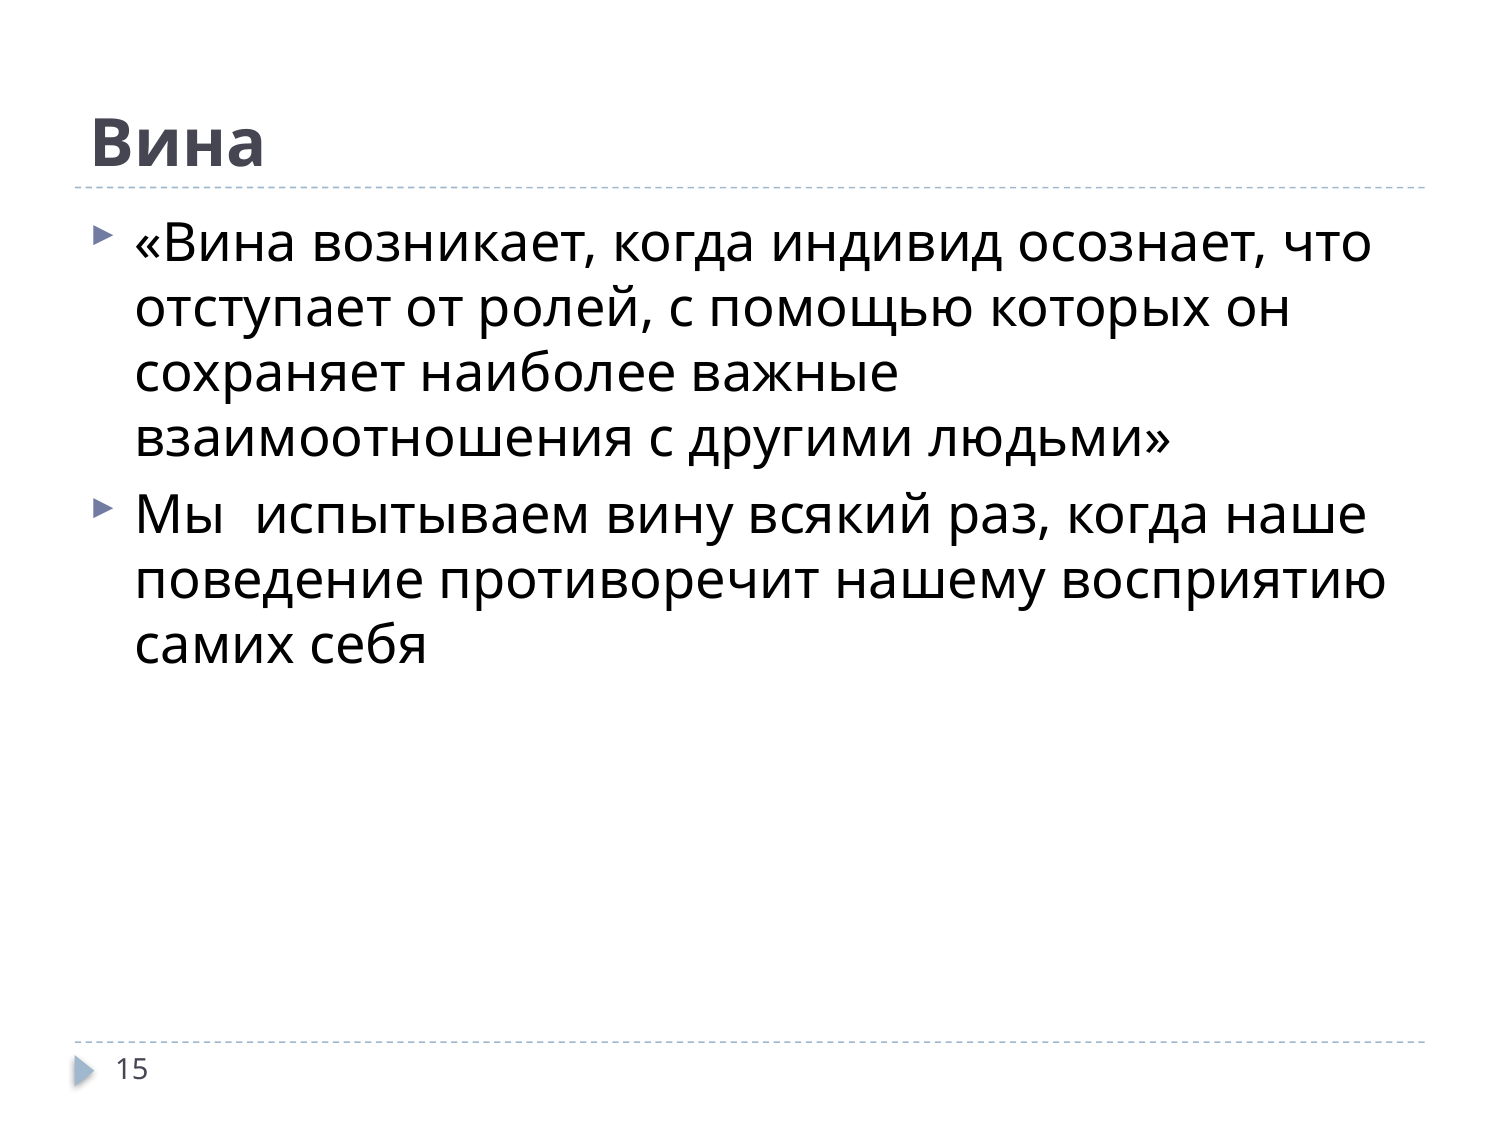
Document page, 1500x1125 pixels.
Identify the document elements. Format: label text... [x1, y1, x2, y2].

slide_number 15 [100, 1042, 426, 1103]
list «Вина возникает, когда индивид осознает, что отступает от ролей, с помощью которых он сохраняет наиболее важные взаимоотношения с другими людьми» Мы испытываем вину всякий раз, когда наше поведение противоречит нашему восприятию самих себя [75, 200, 1425, 1010]
title Вина [75, 24, 1425, 188]
